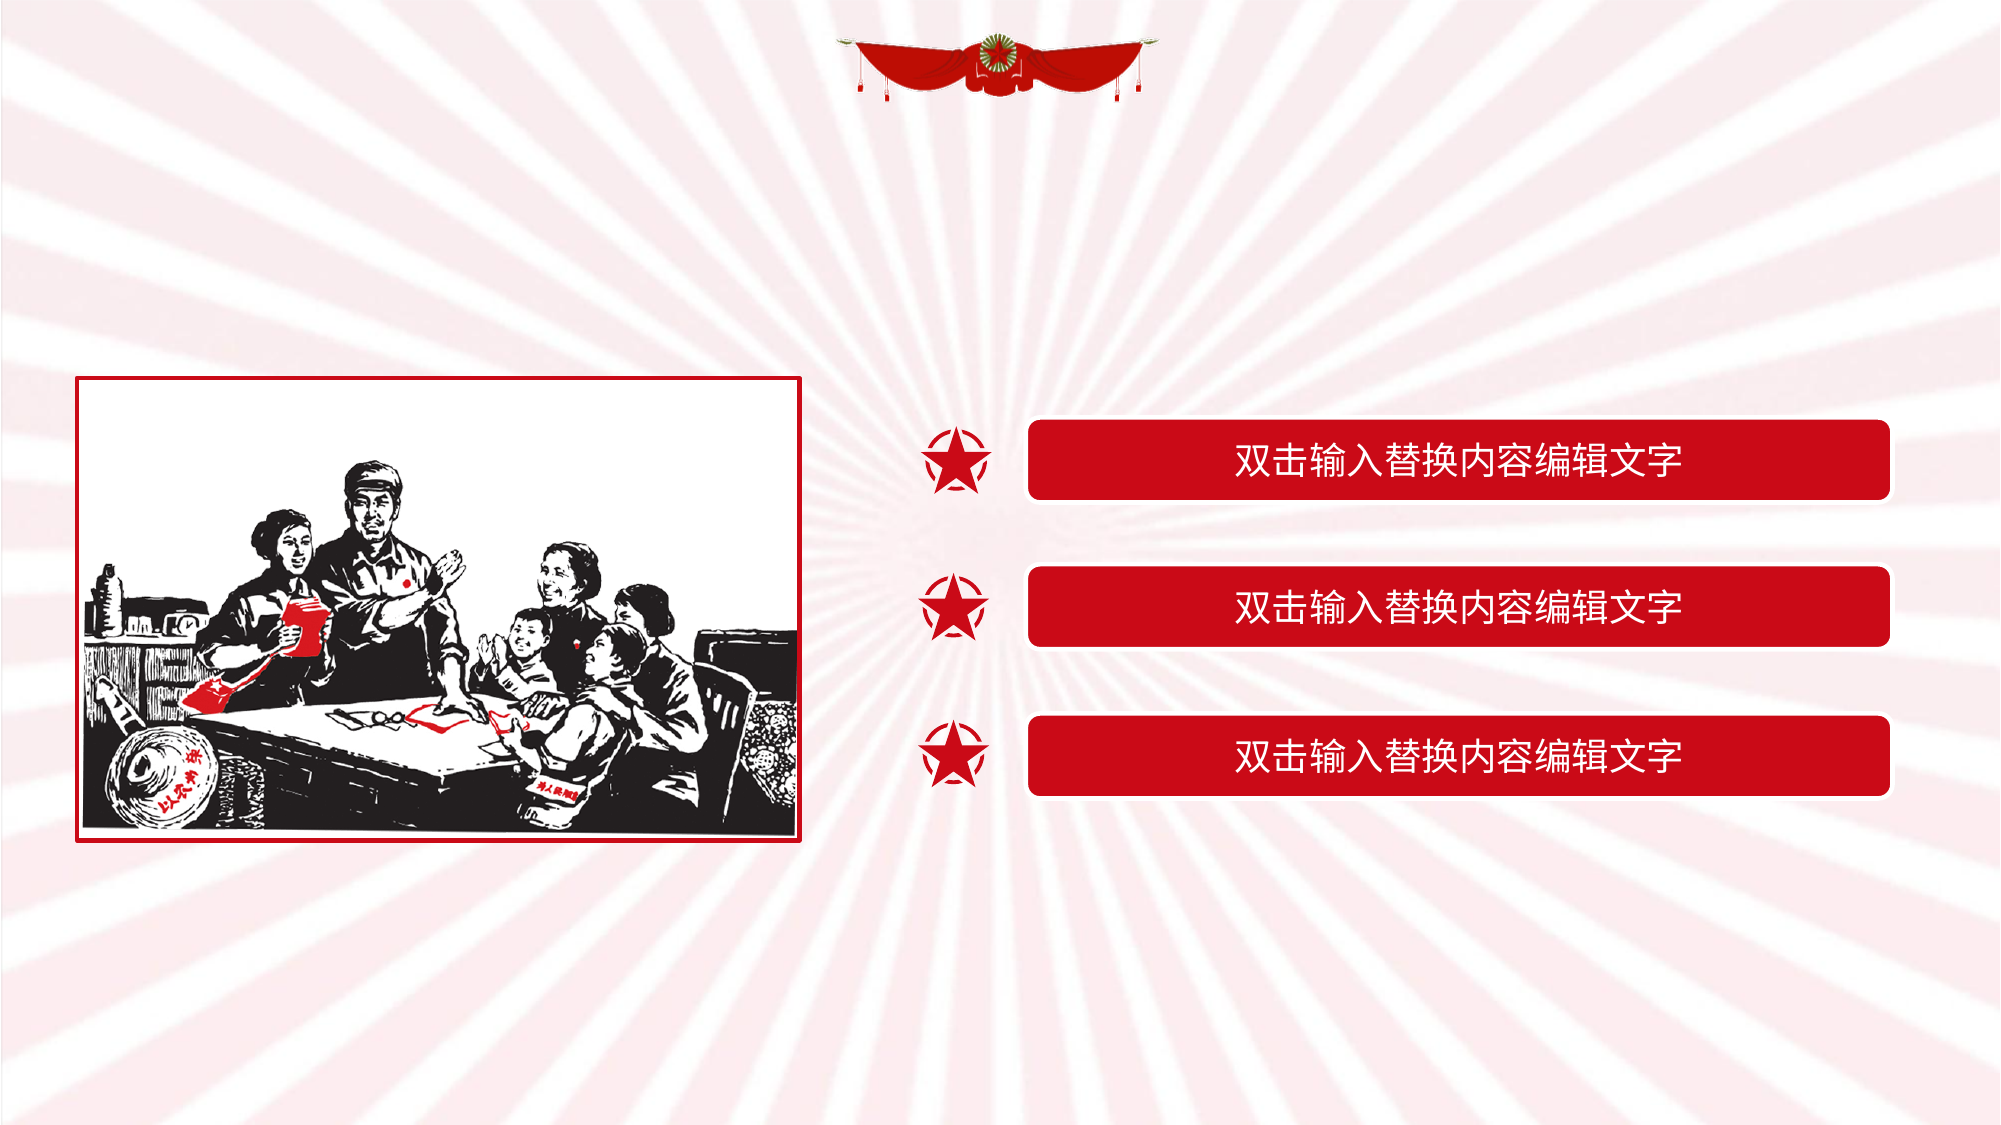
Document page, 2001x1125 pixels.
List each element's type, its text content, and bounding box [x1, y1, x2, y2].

text_box [918, 572, 990, 641]
text_box 双击输入替换内容编辑文字 [1024, 563, 1894, 651]
text_box [920, 426, 992, 494]
picture [3, 1, 2000, 1125]
text_box 双击输入替换内容编辑文字 [1024, 712, 1894, 800]
text_box [918, 719, 990, 788]
text_box 双击输入替换内容编辑文字 [1024, 416, 1894, 504]
